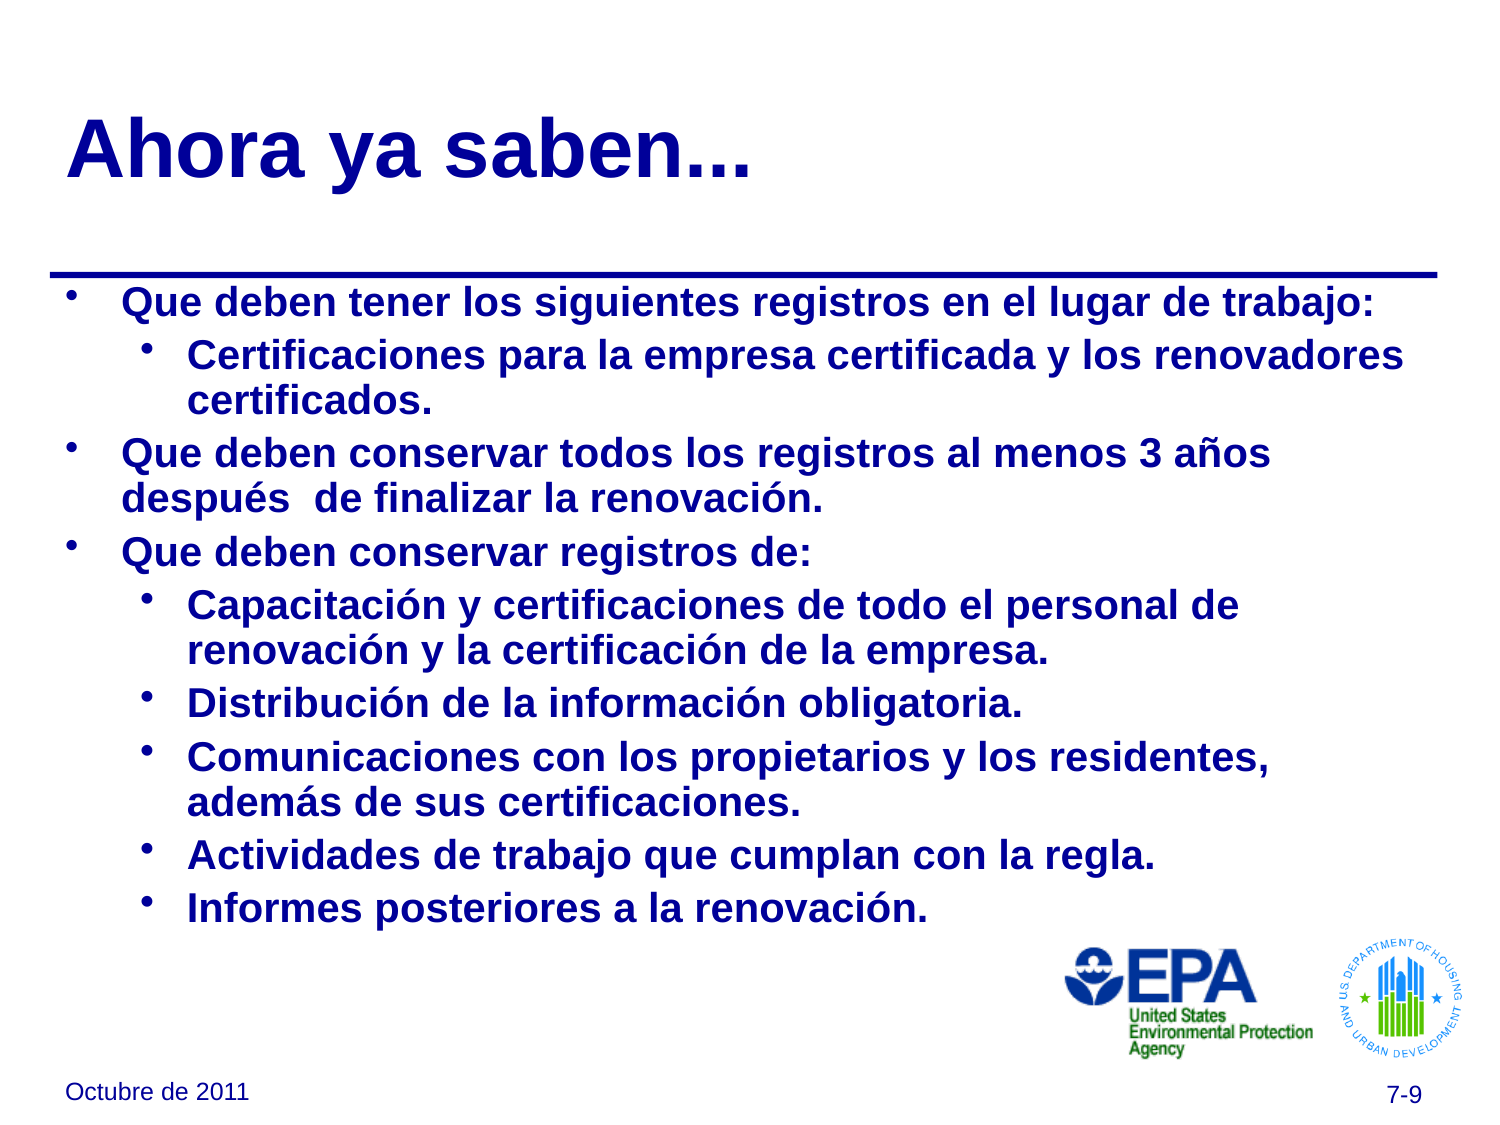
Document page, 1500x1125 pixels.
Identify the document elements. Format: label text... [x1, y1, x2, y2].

list Que deben tener los siguientes registros en el lugar de trabajo: Certificaciones para la empresa certificada y los renovadores certificados. Que deben conservar todos los registros al menos 3 años después de finalizar la renovación. Que deben conservar registros de: Capacitación y certificaciones de todo el personal de renovación y la certificación de la empresa. Distribución de la información obligatoria. Comunicaciones con los propietarios y los residentes, además de sus certificaciones. Actividades de trabajo que cumplan con la regla. Informes posteriores a la renovación. [49, 272, 1438, 949]
picture [1062, 949, 1319, 1064]
slide_number Octubre de 2011 [49, 1049, 363, 1125]
title Ahora ya saben... [49, 49, 1438, 238]
picture [1337, 937, 1463, 1059]
slide_number 7-9 [1124, 1049, 1438, 1125]
